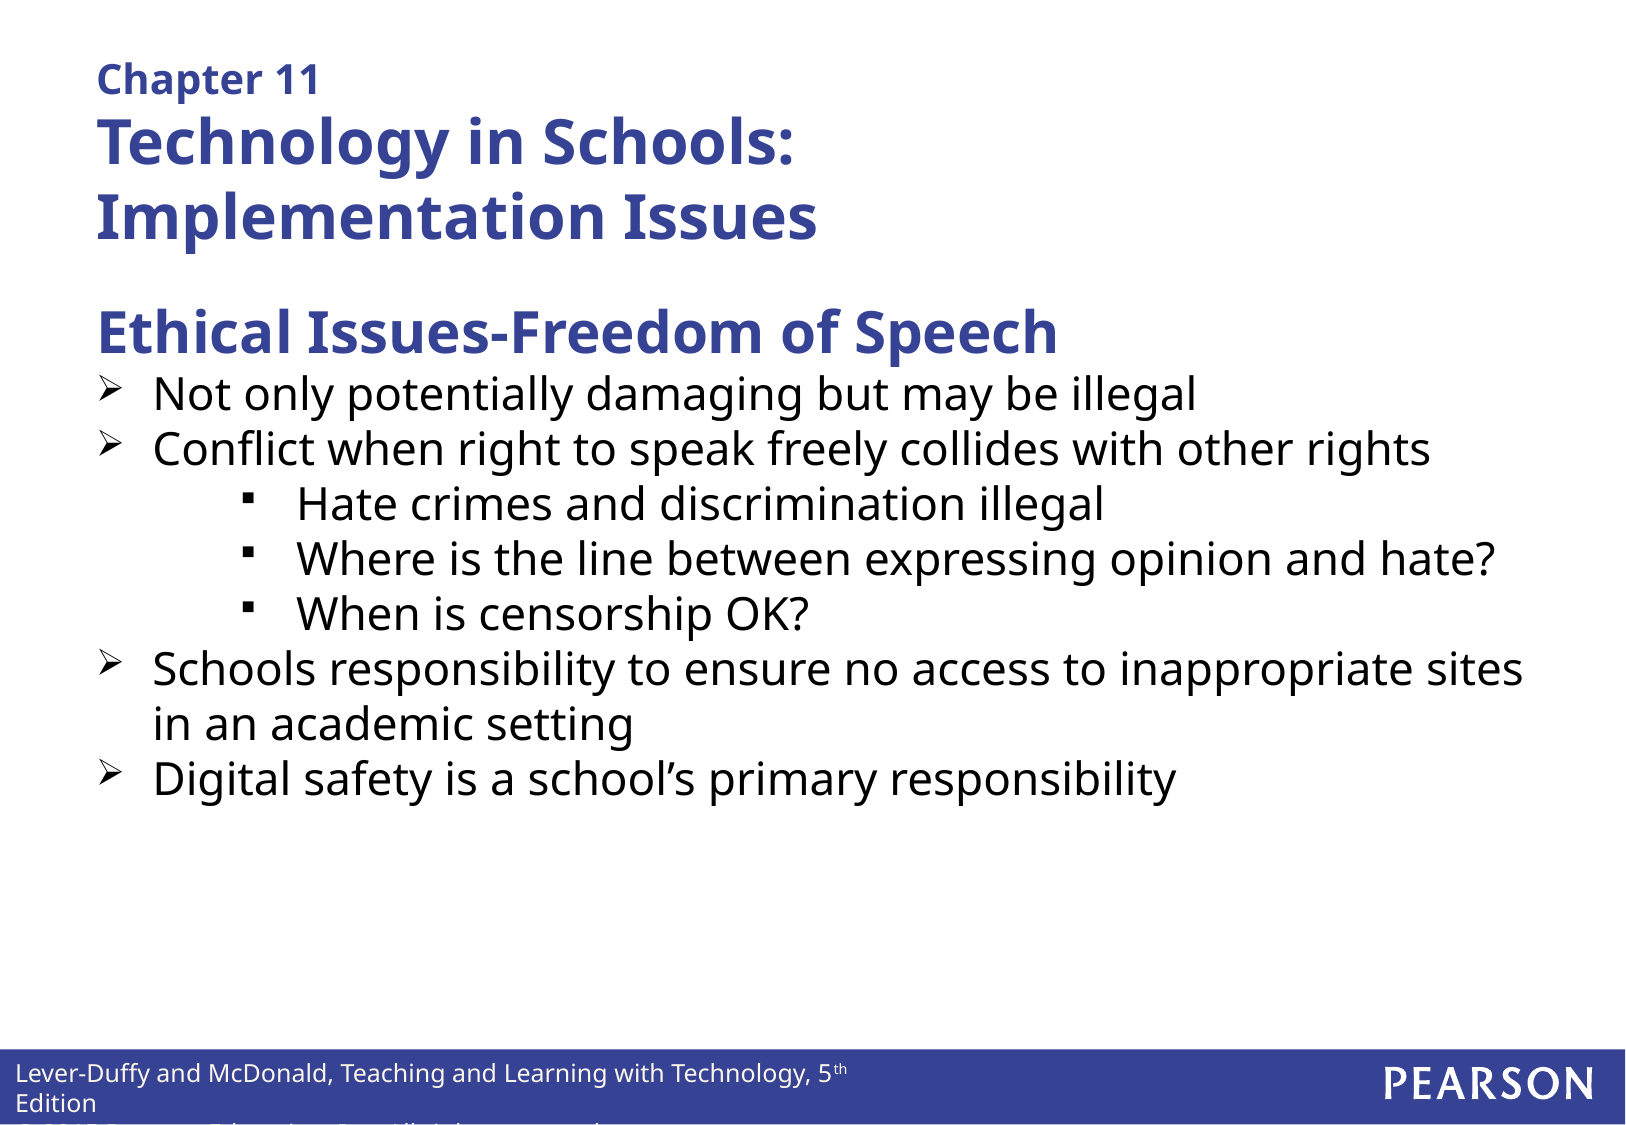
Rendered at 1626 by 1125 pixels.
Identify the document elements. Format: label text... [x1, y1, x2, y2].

list Ethical Issues-Freedom of Speech Not only potentially damaging but may be illegal Conflict when right to speak freely collides with other rights Hate crimes and discrimination illegal Where is the line between expressing opinion and hate? When is censorship OK? Schools responsibility to ensure no access to inappropriate sites in an academic setting Digital safety is a school’s primary responsibility [81, 287, 1544, 1005]
title Chapter 11 Technology in Schools: Implementation Issues [81, 45, 1544, 233]
